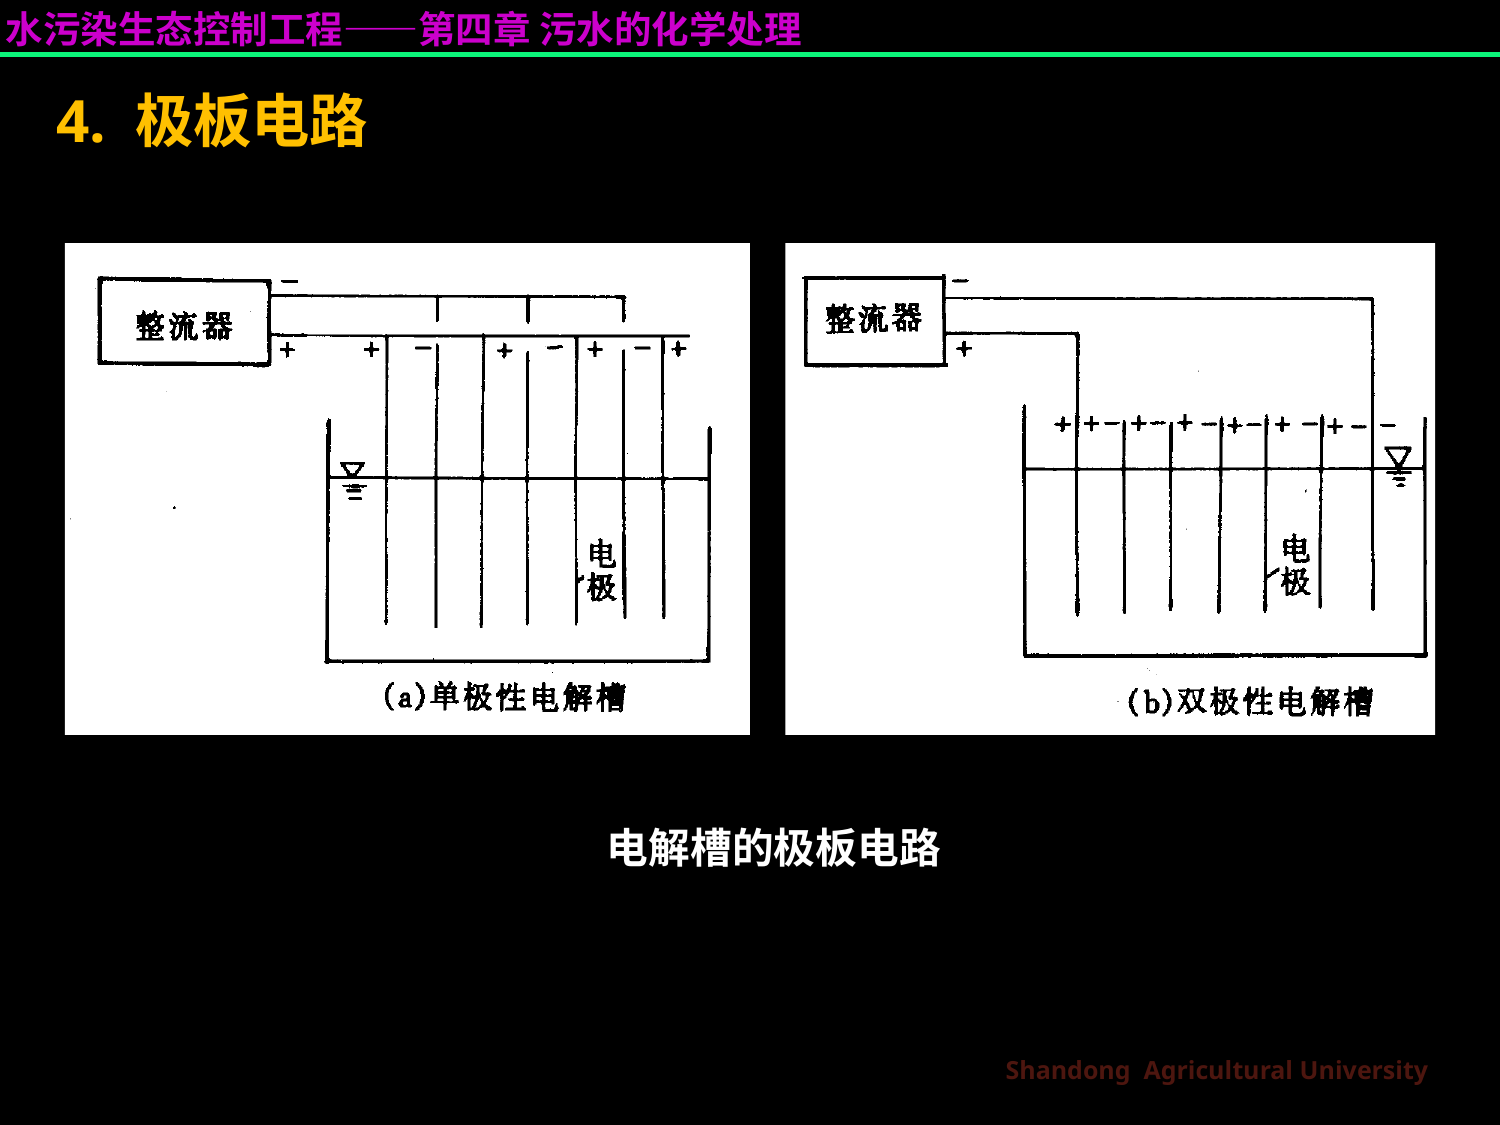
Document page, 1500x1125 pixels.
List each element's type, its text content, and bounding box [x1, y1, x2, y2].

picture [64, 243, 751, 735]
text_box 电解槽的极板电路 [371, 822, 1176, 893]
title 4. 极板电路 [41, 42, 1429, 197]
picture [785, 243, 1436, 735]
